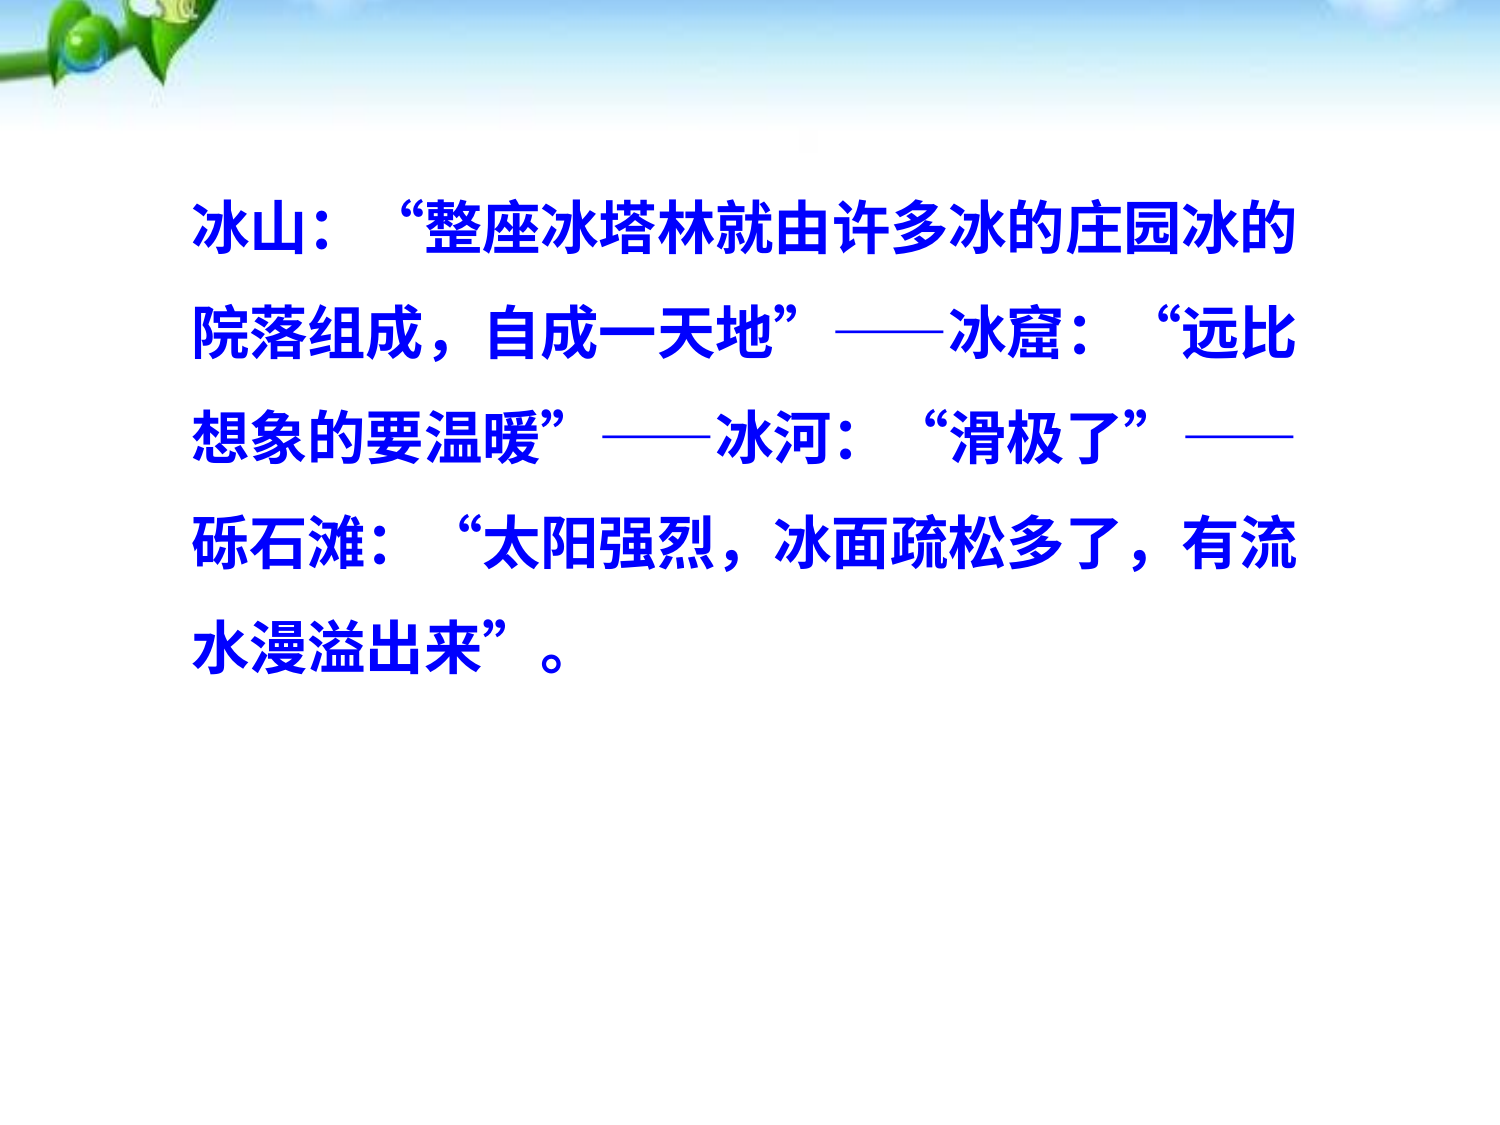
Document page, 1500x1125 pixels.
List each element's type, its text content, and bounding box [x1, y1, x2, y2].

picture [0, 0, 1500, 1125]
text_box 冰山：“整座冰塔林就由许多冰的庄园冰的院落组成，自成一天地”——冰窟：“远比想象的要温暖”——冰河：“滑极了”——砾石滩：“太阳强烈，冰面疏松多了，有流水漫溢出来”。 [176, 149, 1330, 689]
